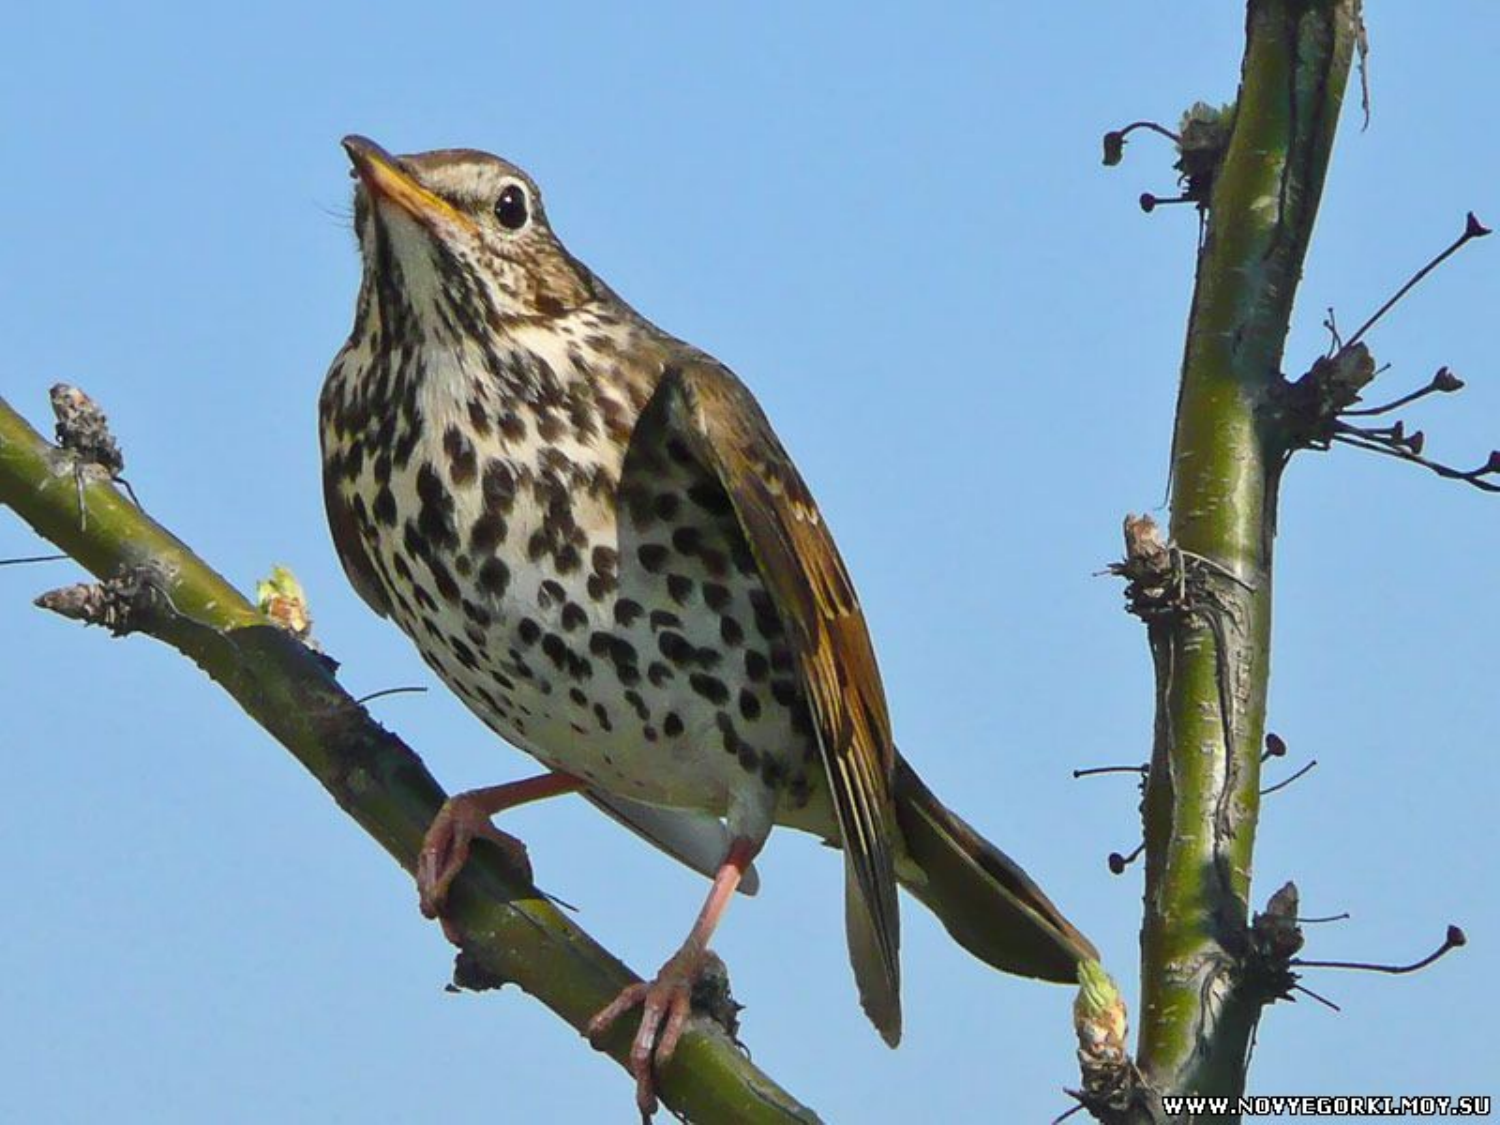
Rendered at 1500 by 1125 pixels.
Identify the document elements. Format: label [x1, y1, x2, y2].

list [0, 0, 1500, 1125]
